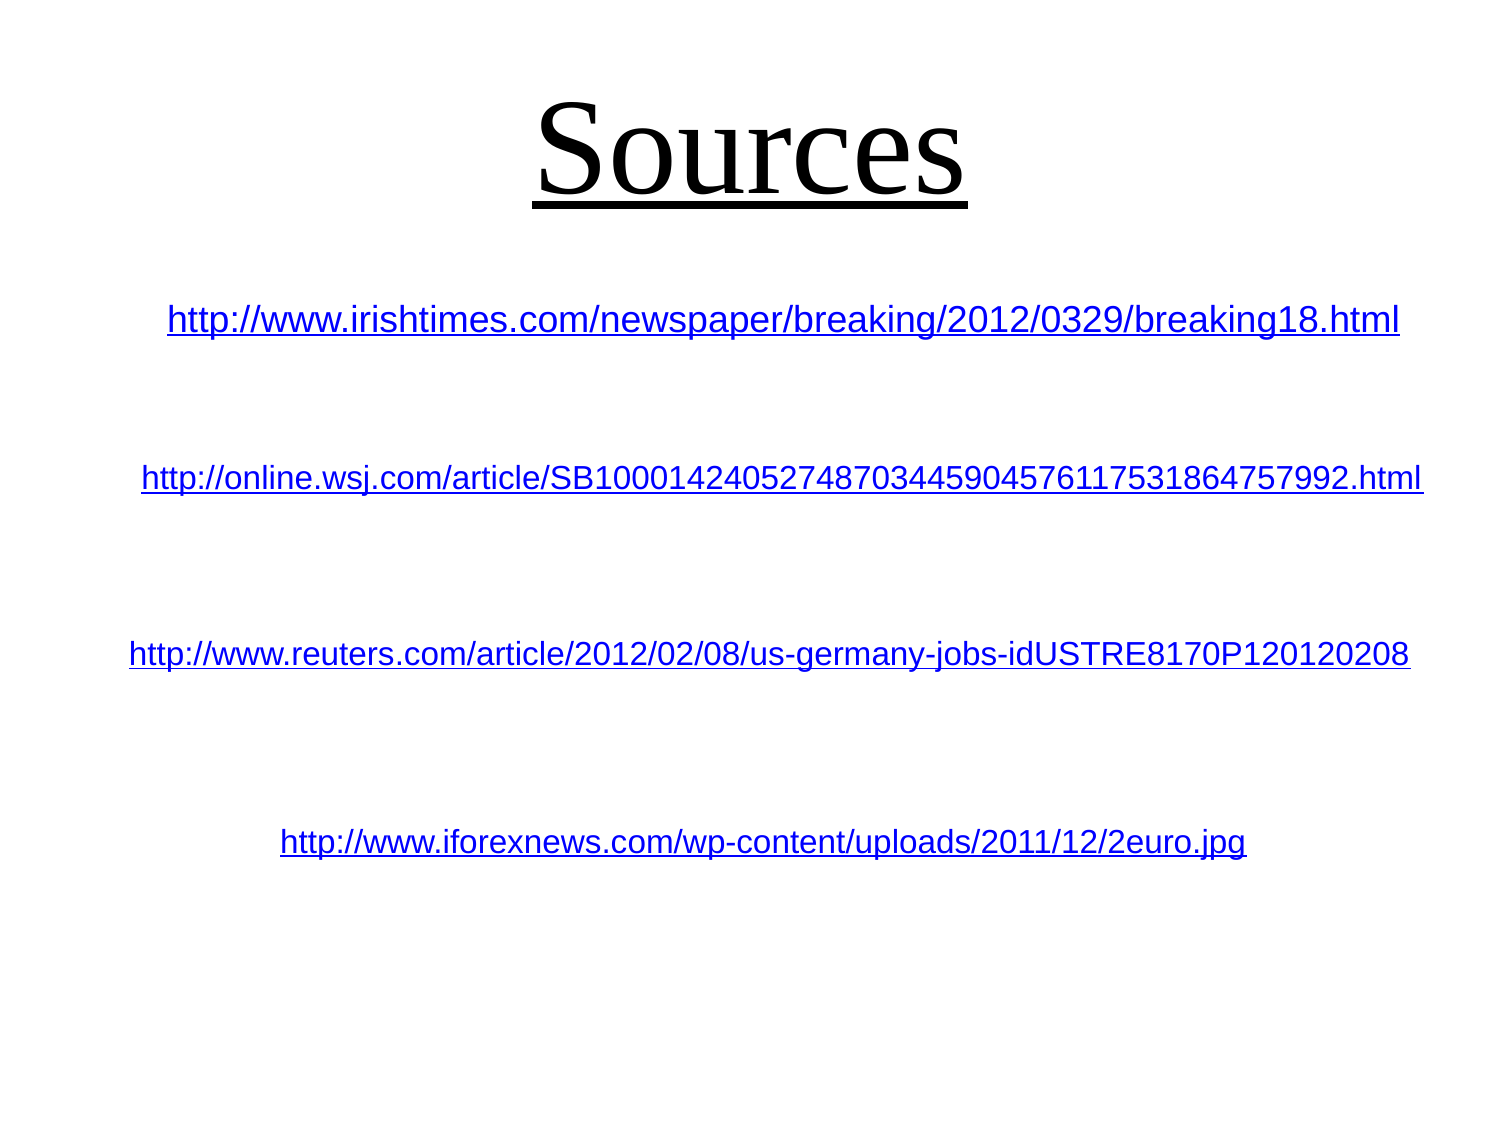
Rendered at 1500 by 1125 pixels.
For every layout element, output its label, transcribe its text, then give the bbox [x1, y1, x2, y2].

title Sources [74, 44, 1426, 233]
text_box http://www.reuters.com/article/2012/02/08/us-germany-jobs-idUSTRE8170P120120208 [114, 624, 1427, 680]
text_box http://online.wsj.com/article/SB10001424052748703445904576117531864757992.html [126, 449, 1442, 504]
text_box http://www.irishtimes.com/newspaper/breaking/2012/0329/breaking18.html [152, 287, 1416, 348]
text_box http://www.iforexnews.com/wp-content/uploads/2011/12/2euro.jpg [265, 812, 1263, 868]
